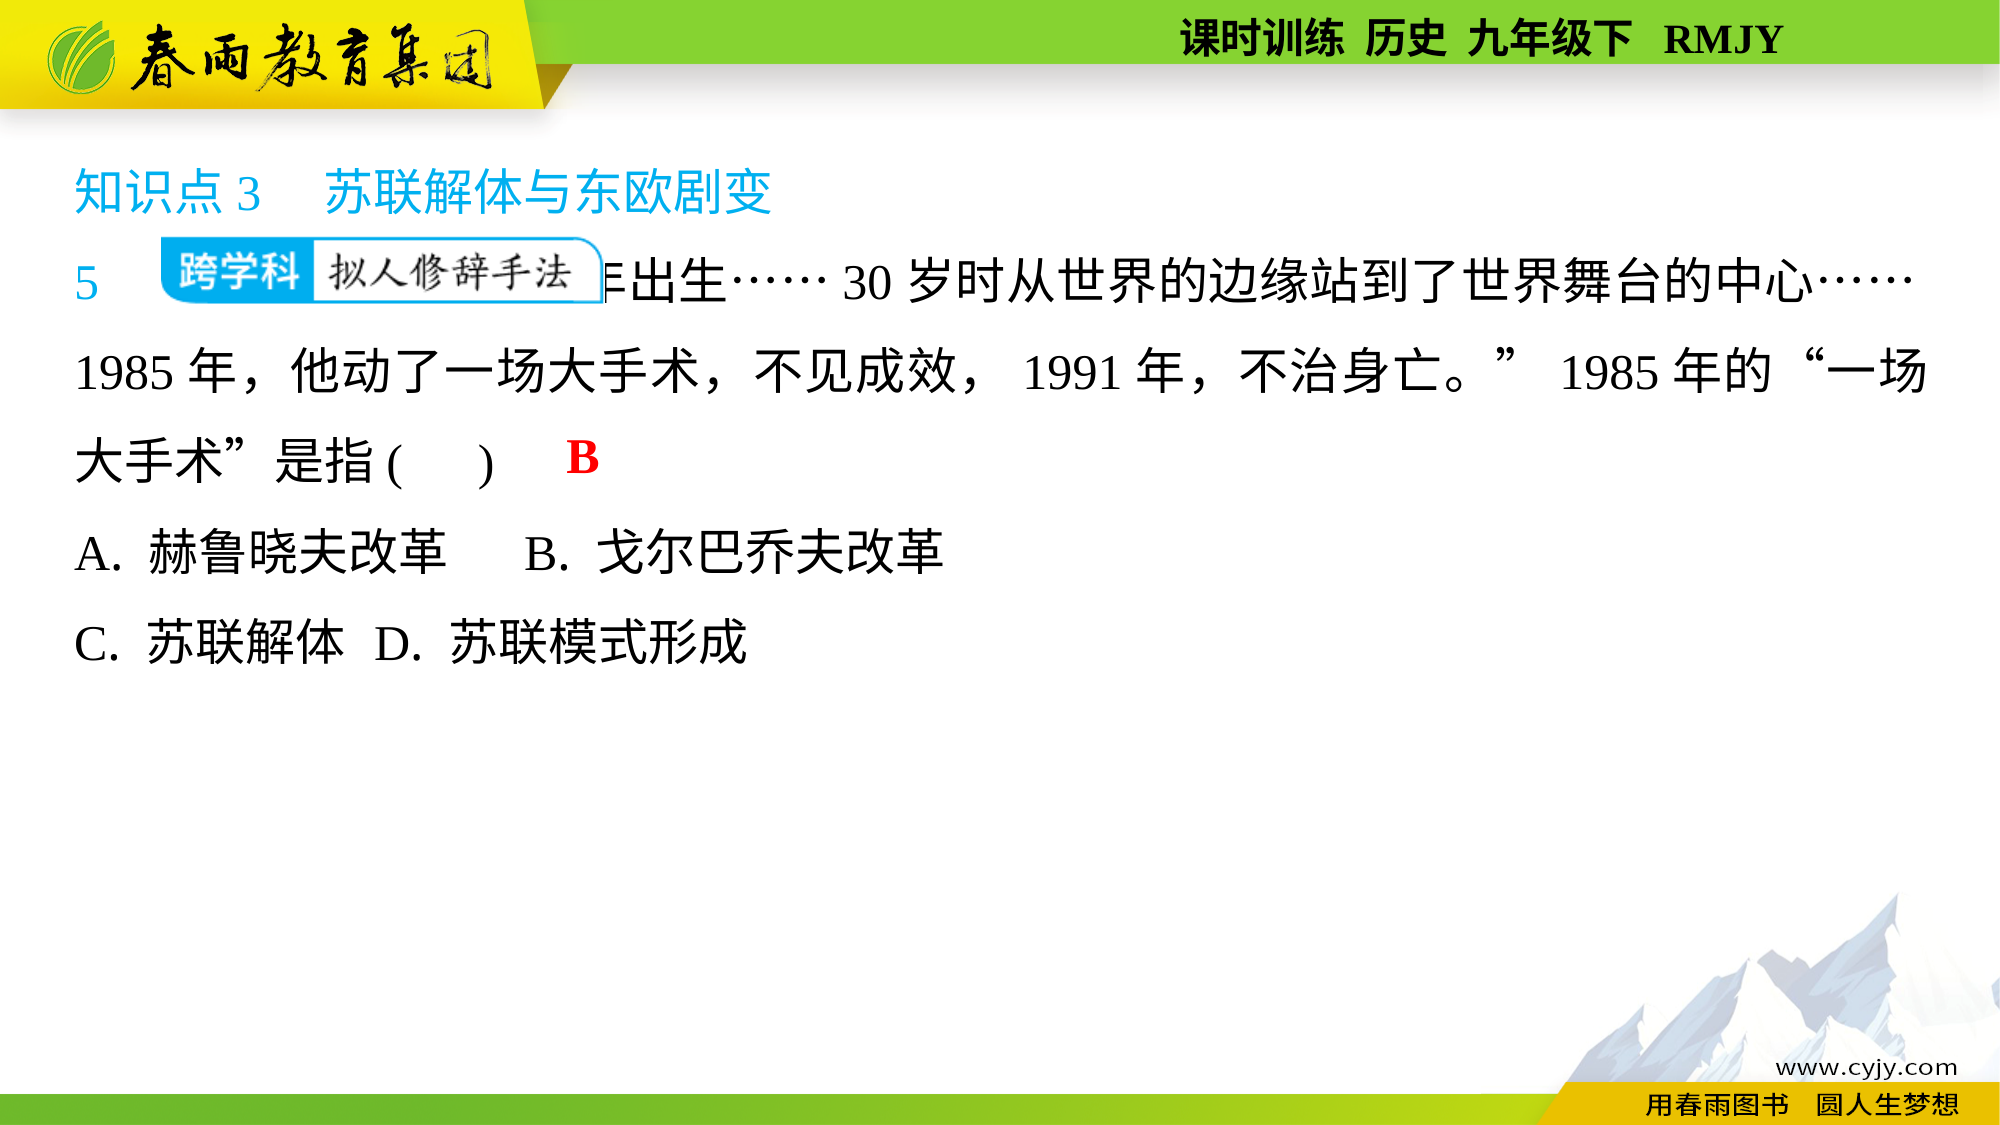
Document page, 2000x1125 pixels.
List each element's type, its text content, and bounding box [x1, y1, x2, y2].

list 知识点3 苏联解体与东欧剧变 5 “他1917年出生……30岁时从世界的边缘站到了世界舞台的中心……1985年，他动了一场大手术，不见成效，1991年，不治身亡。”1985年的“一场大手术”是指( ) A. 赫鲁晓夫改革 B. 戈尔巴乔夫改革 C. 苏联解体 D. 苏联模式形成 [59, 122, 1944, 683]
picture [0, 0, 2000, 1125]
text_box B [551, 416, 615, 491]
